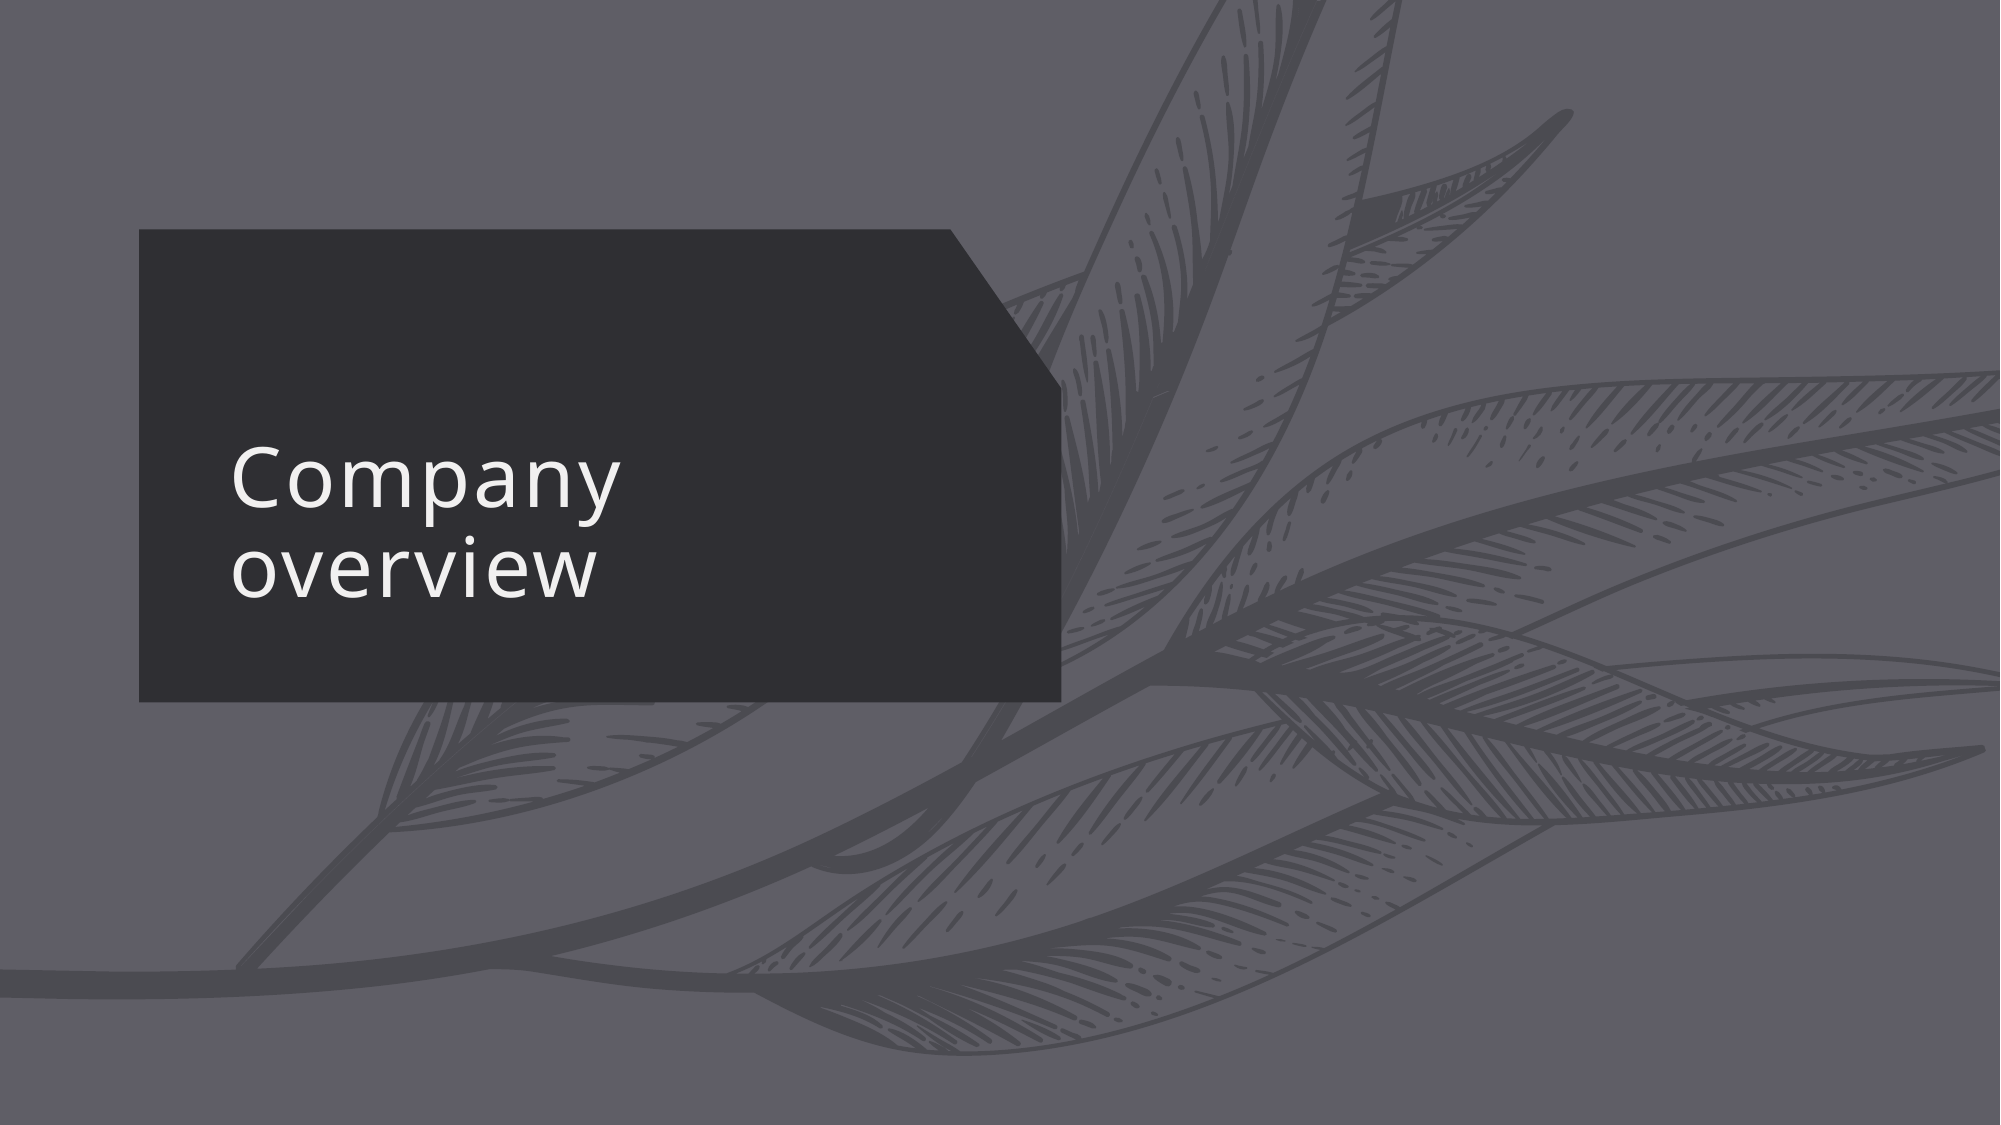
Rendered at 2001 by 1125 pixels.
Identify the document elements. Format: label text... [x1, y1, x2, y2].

title Company overview [214, 423, 970, 623]
